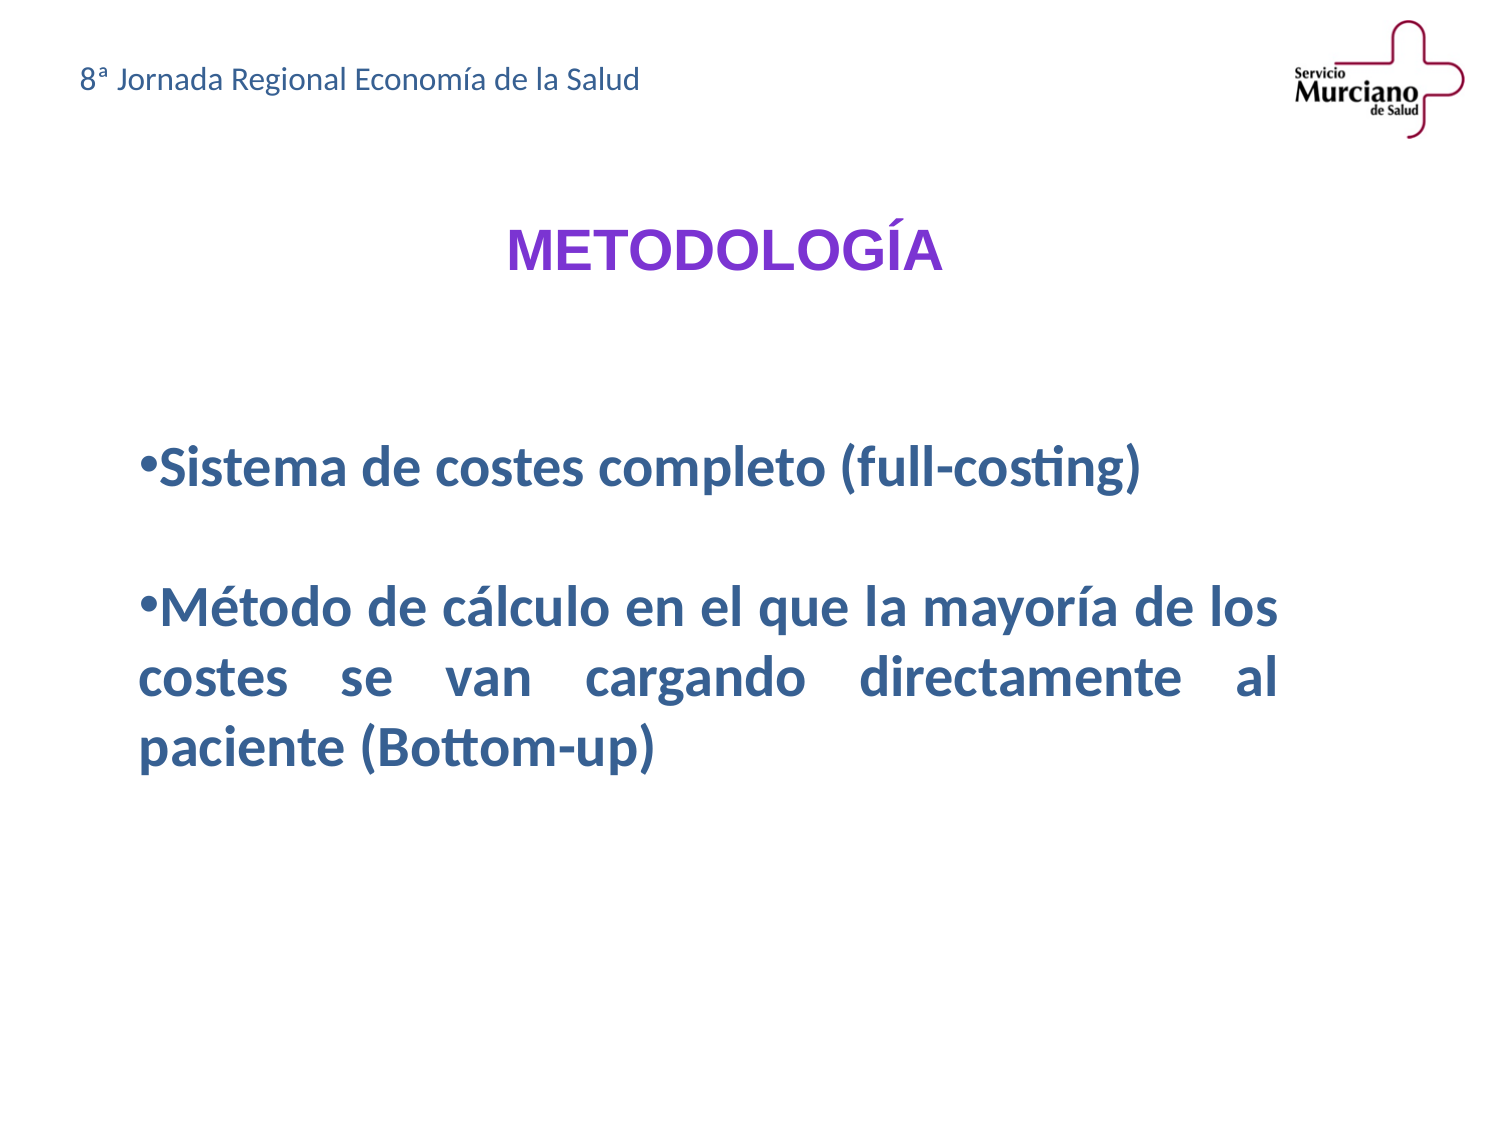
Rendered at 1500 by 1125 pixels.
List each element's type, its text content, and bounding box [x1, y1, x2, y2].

text_box Sistema de costes completo (full-costing) Método de cálculo en el que la mayoría de los costes se van cargando directamente al paciente (Bottom-up) [123, 420, 1294, 786]
text_box metodología [103, 204, 1348, 290]
picture [1295, 20, 1465, 140]
text_box 8ª Jornada Regional Economía de la Salud [70, 53, 739, 106]
